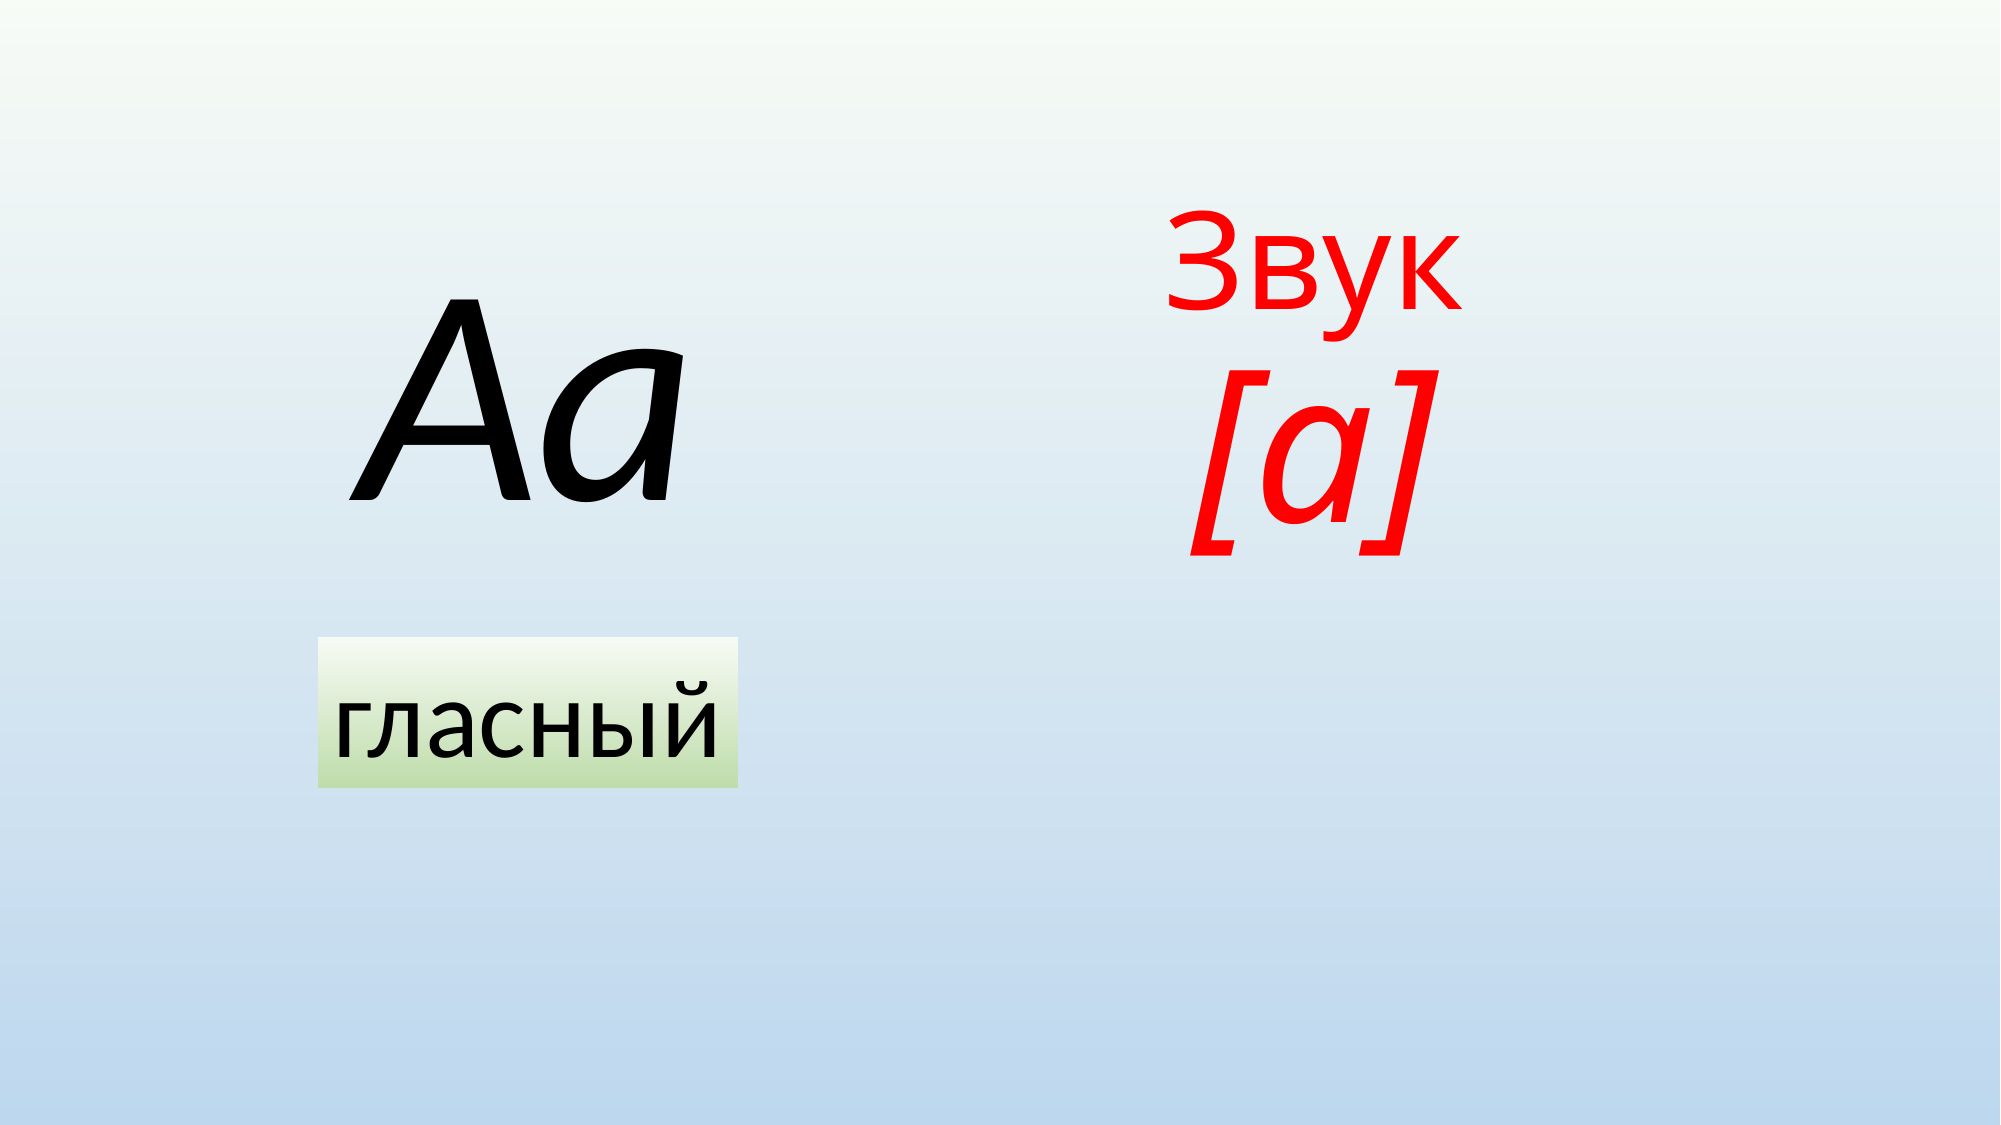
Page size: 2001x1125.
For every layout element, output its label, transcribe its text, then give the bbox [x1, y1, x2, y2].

text_box Звук [а] [1036, 184, 1593, 576]
title Аа [249, 184, 807, 576]
text_box гласный [318, 637, 738, 788]
